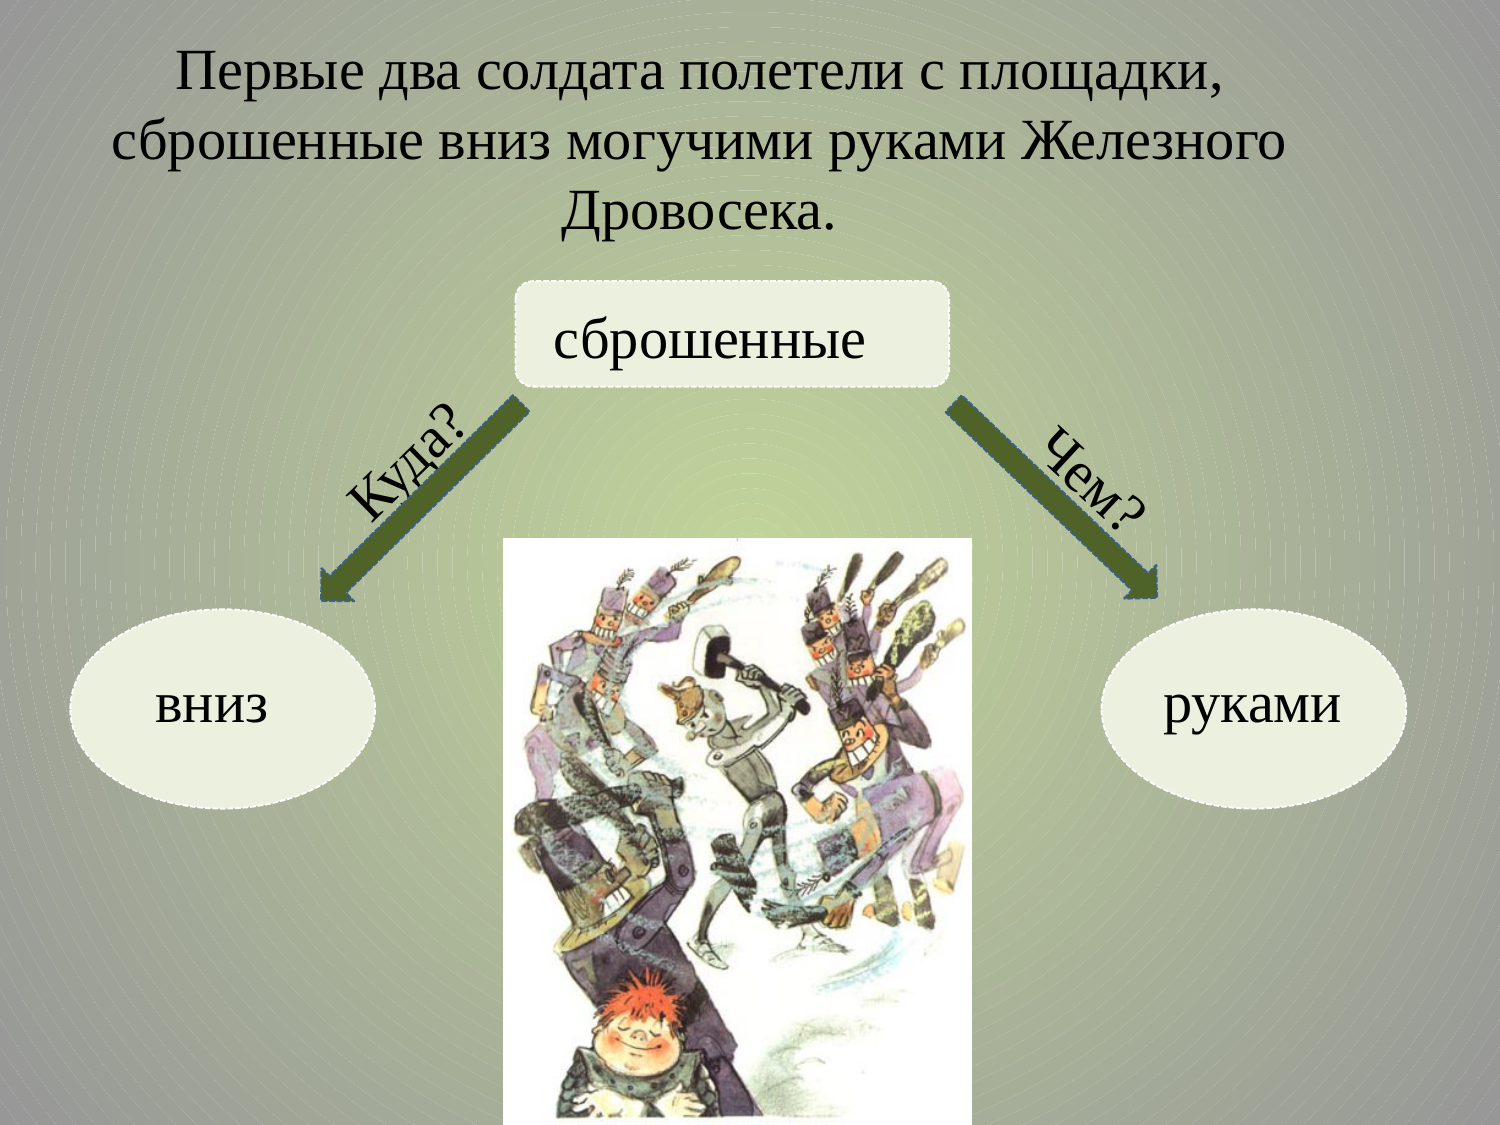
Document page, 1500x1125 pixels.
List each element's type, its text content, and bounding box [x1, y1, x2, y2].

text_box [69, 608, 376, 810]
text_box руками [1148, 656, 1395, 741]
picture [503, 538, 972, 1125]
text_box Первые два солдата полетели с площадки, сброшенные вниз могучими руками Железного Дровосека. [70, 23, 1329, 249]
text_box [320, 394, 531, 603]
text_box сброшенные [538, 292, 914, 378]
text_box [514, 280, 951, 388]
text_box [944, 394, 1158, 600]
text_box вниз [140, 656, 329, 741]
text_box Чем? [1017, 394, 1205, 574]
text_box Куда? [314, 344, 511, 539]
text_box [1100, 608, 1408, 810]
